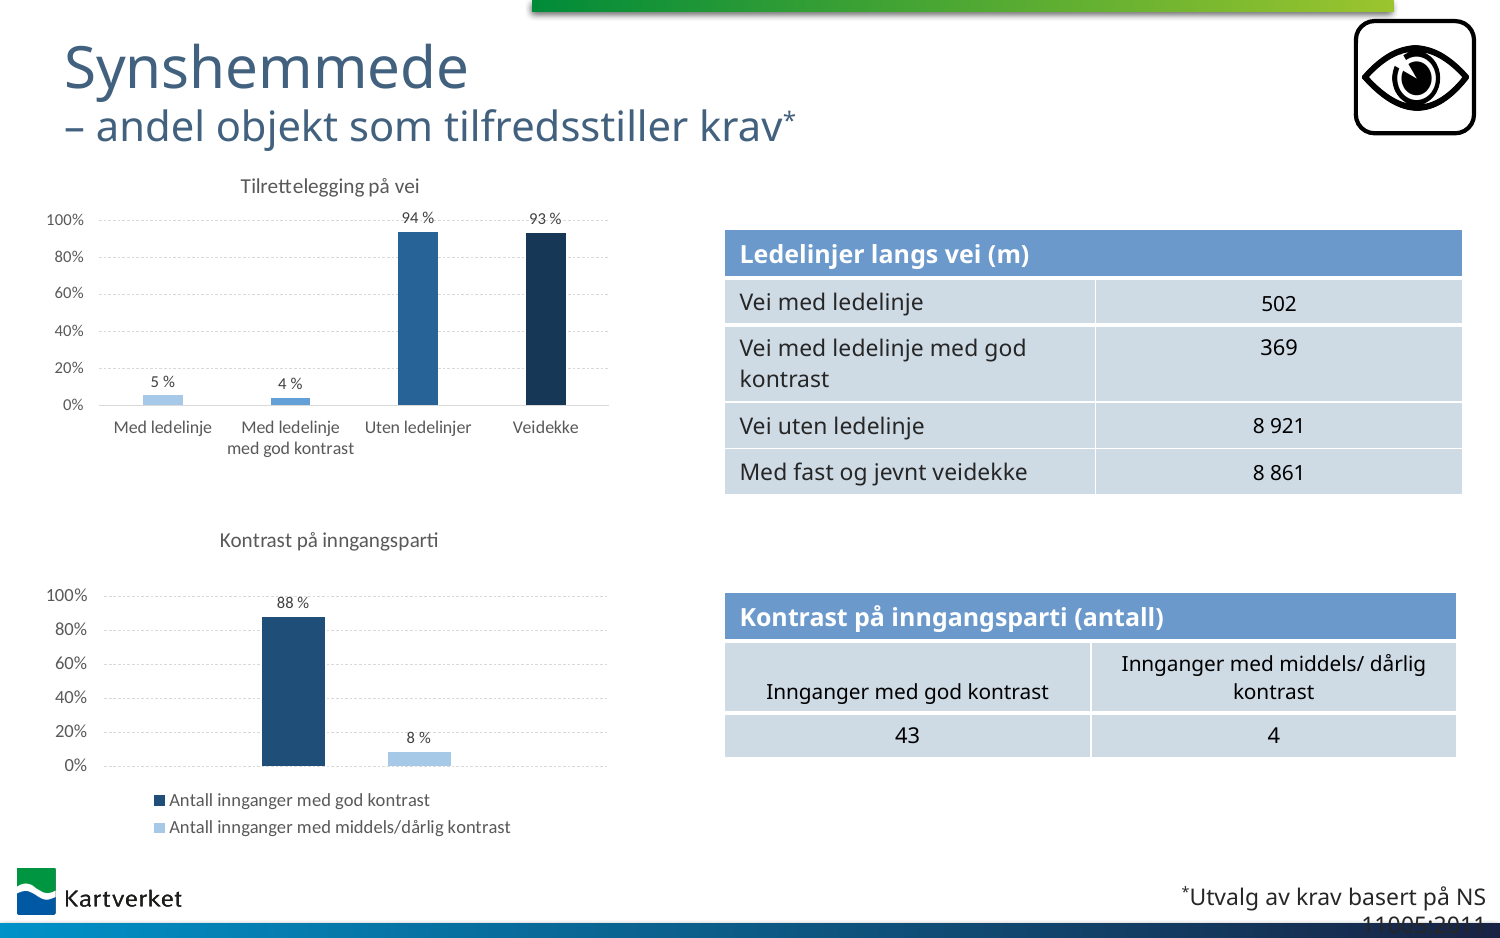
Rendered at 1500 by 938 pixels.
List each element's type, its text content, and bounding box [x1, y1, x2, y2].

table_cell Vei uten ledelinje [725, 403, 1095, 448]
table_cell 8 861 [1096, 449, 1462, 494]
table_cell Innganger med middels/ dårlig kontrast [1092, 643, 1456, 711]
table_cell 43 [725, 715, 1090, 757]
table_cell 502 [1096, 280, 1462, 323]
text_box *Utvalg av krav basert på NS 11005:2011 [1068, 873, 1500, 938]
table_header Kontrast på inngangsparti (antall) [725, 593, 1456, 639]
table_header Ledelinjer langs vei (m) [725, 230, 1462, 276]
table_cell Vei med ledelinje [725, 280, 1095, 323]
picture [41, 166, 619, 492]
text_box Synshemmede – andel objekt som tilfredsstiller krav* [49, 24, 1431, 158]
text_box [1355, 20, 1475, 134]
table_cell 4 [1092, 715, 1456, 757]
table_cell Med fast og jevnt veidekke [725, 449, 1095, 494]
picture [41, 520, 618, 846]
table_cell Innganger med god kontrast [725, 643, 1090, 711]
table_cell 8 921 [1096, 403, 1462, 448]
table_cell 369 [1096, 327, 1462, 401]
table_cell Vei med ledelinje med god kontrast [725, 327, 1095, 401]
